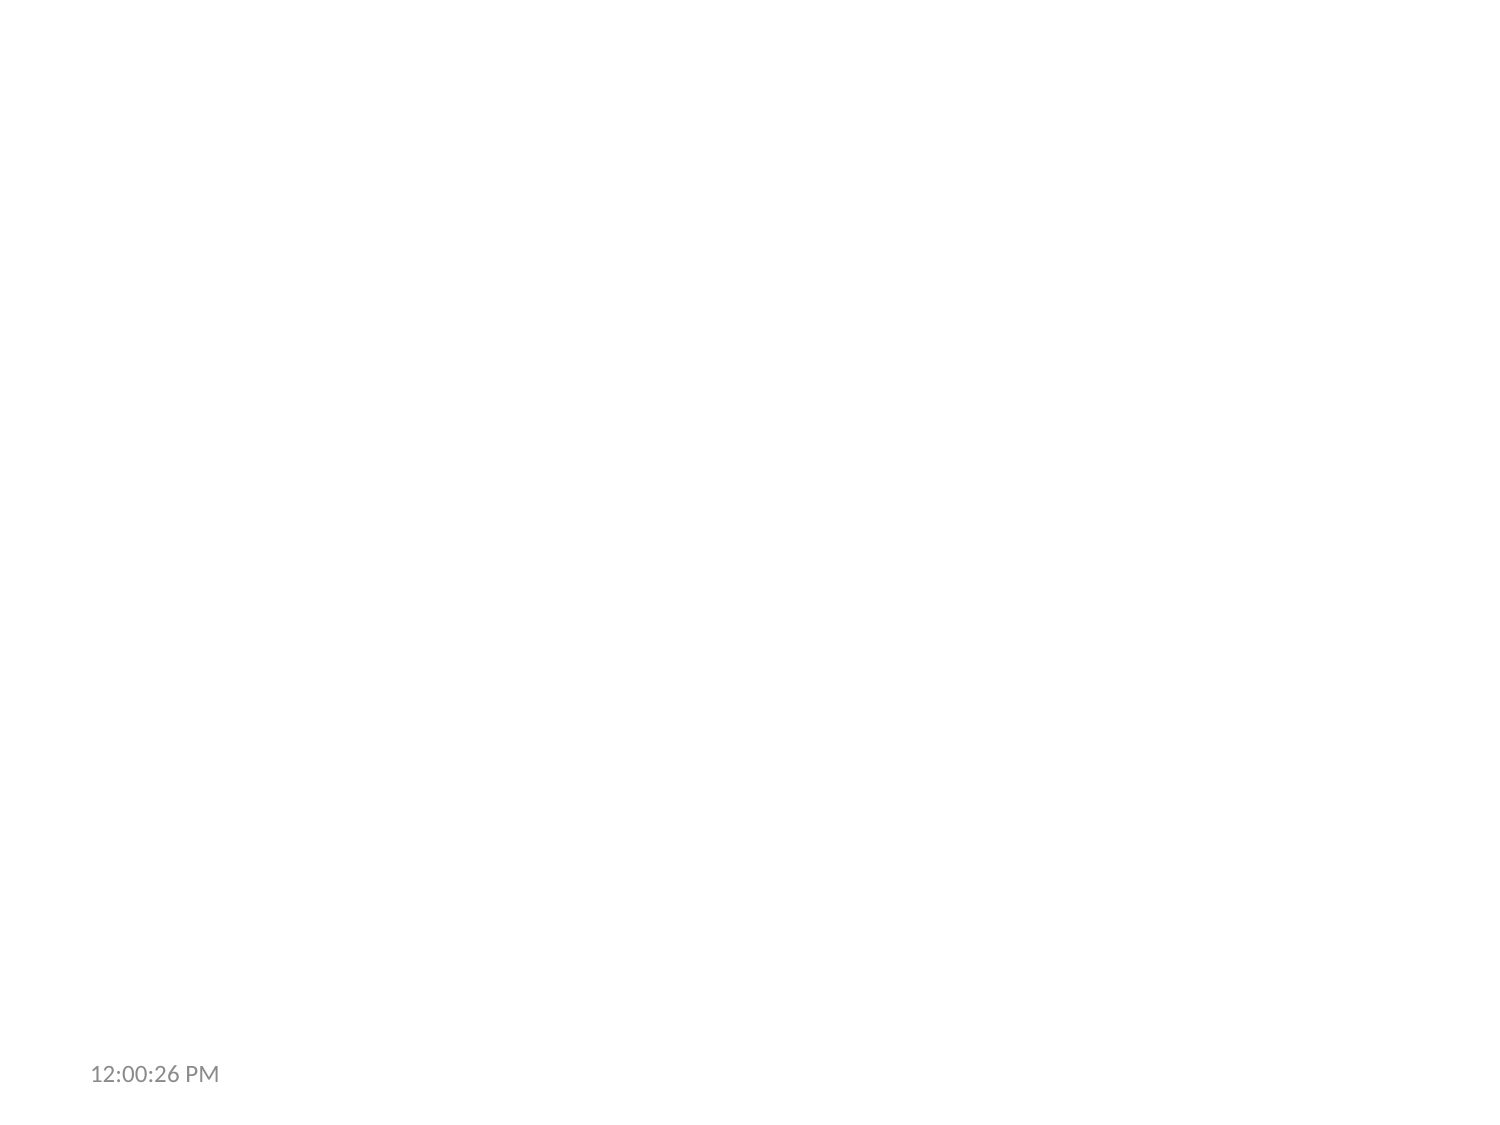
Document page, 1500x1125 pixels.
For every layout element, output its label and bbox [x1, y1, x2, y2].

slide_number [75, 1042, 425, 1103]
